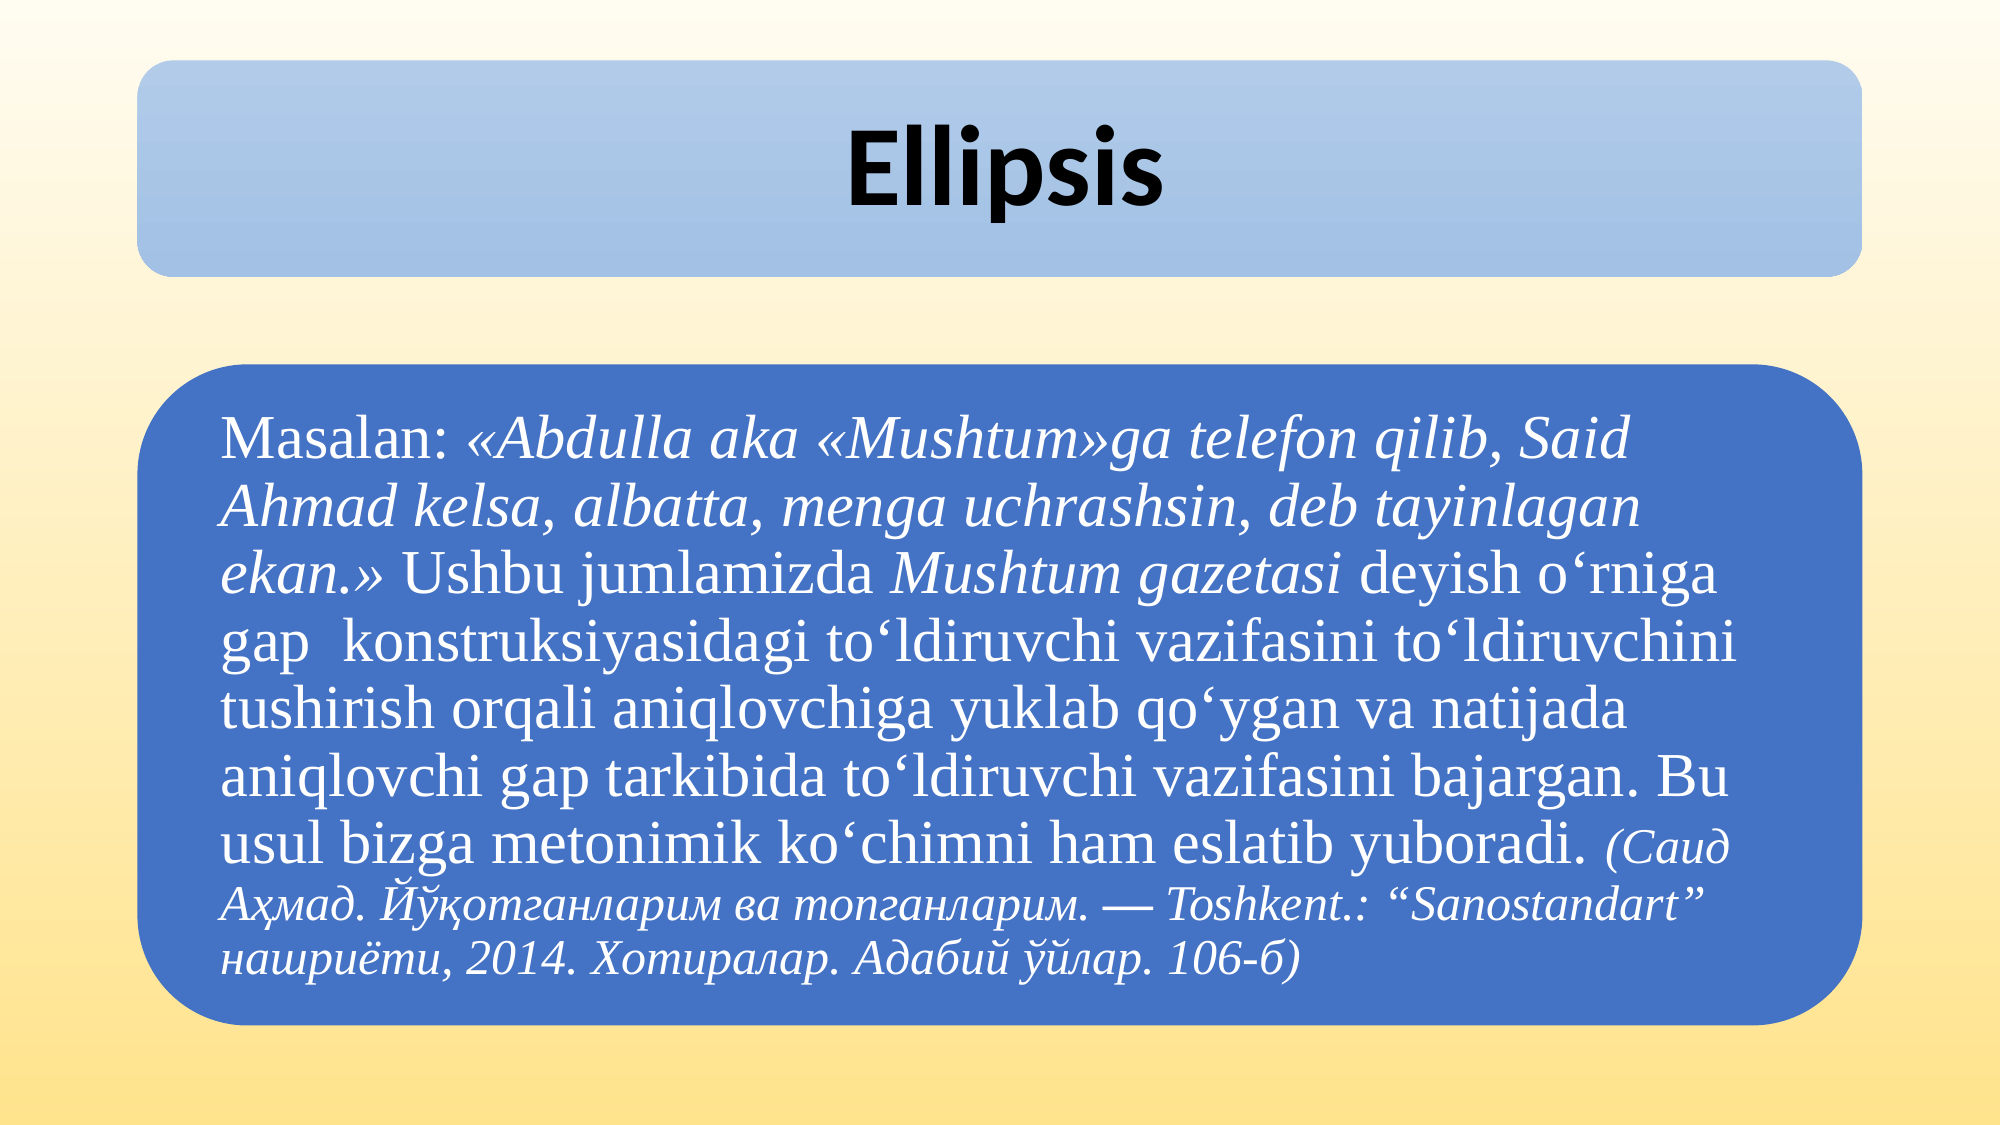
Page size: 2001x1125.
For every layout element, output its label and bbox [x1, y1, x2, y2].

list [137, 299, 1863, 1091]
text_box [137, 59, 1863, 278]
